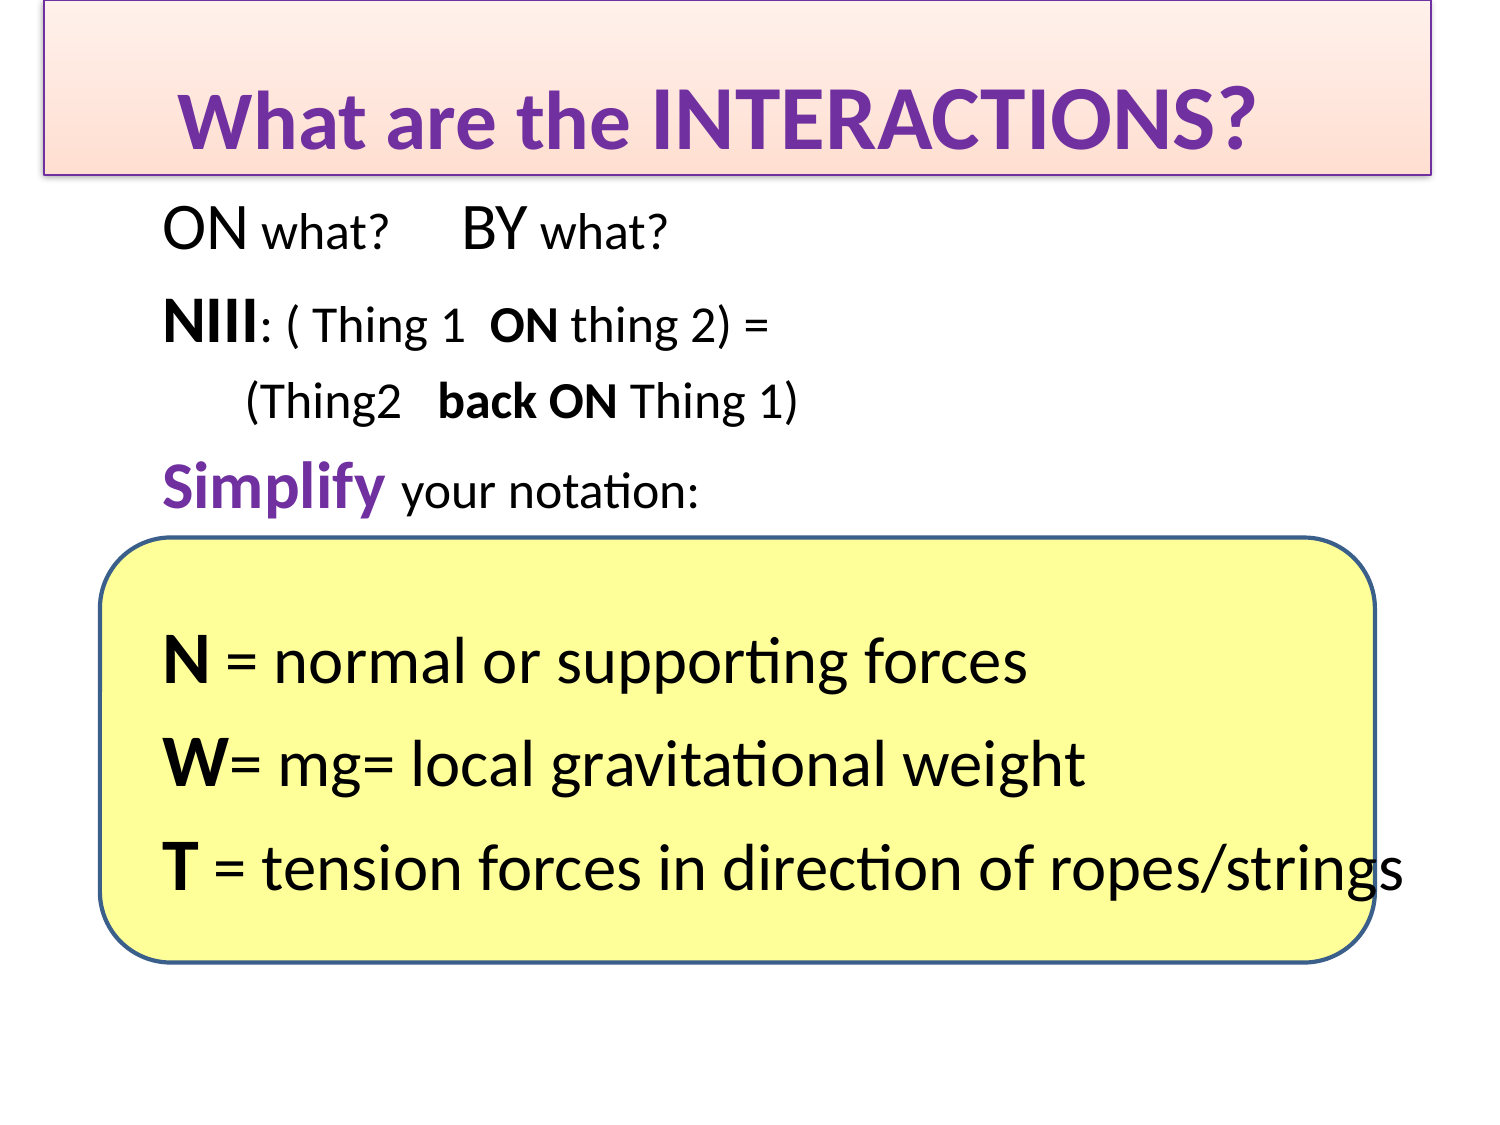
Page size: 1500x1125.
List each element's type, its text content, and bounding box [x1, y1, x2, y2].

text_box [105, 925, 1369, 965]
title What are the INTERACTIONS? [43, 0, 1432, 176]
list ON what? BY what? NIII: ( Thing 1 ON thing 2) = (Thing2 back ON Thing 1) Simplify your notation: N = normal or supporting forces W= mg= local gravitational weight T = tension forces in direction of ropes/strings [75, 174, 1463, 925]
